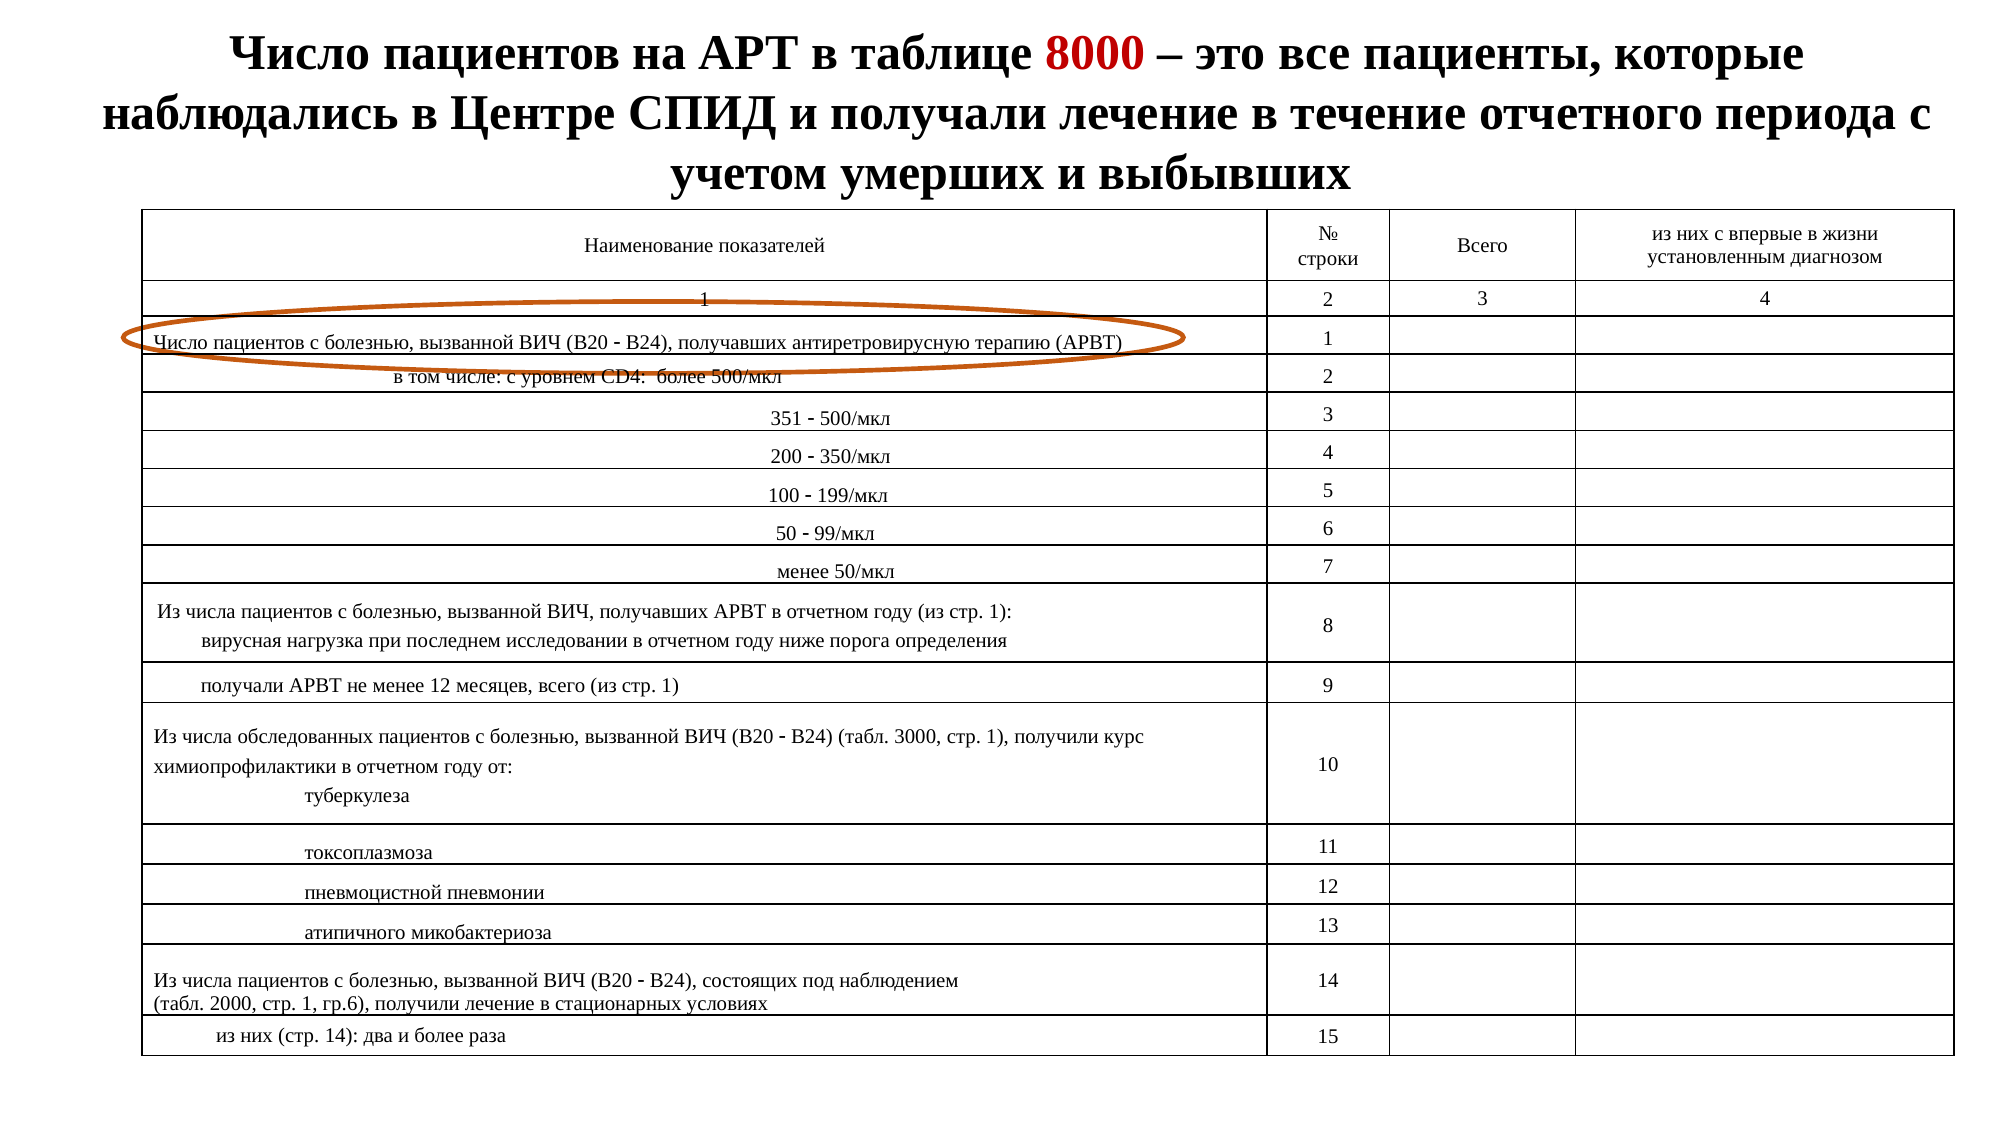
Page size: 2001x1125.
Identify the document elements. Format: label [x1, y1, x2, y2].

table_cell [143, 905, 1266, 943]
table_cell [1576, 584, 1953, 661]
table_cell [1576, 825, 1953, 863]
table_cell [1268, 431, 1389, 468]
table_cell [1390, 469, 1575, 506]
table_cell [1576, 469, 1953, 506]
table_header [143, 210, 1266, 280]
table_header [1576, 210, 1953, 280]
table_cell [1390, 825, 1575, 863]
table_cell [1268, 945, 1389, 1014]
table_cell [1390, 1016, 1575, 1055]
table_cell [143, 317, 1266, 353]
table_cell [1390, 393, 1575, 430]
table_cell [1268, 507, 1389, 544]
table_cell [1390, 905, 1575, 943]
table_cell [1576, 431, 1953, 468]
table_cell [1390, 431, 1575, 468]
table_cell [143, 546, 1266, 582]
text_box [122, 327, 141, 348]
table_cell [143, 355, 1266, 391]
table_cell [1390, 281, 1575, 315]
table_cell [1268, 1016, 1389, 1055]
table_cell [1390, 663, 1575, 702]
table_cell [1390, 317, 1575, 353]
table_cell [1576, 507, 1953, 544]
table_header [1390, 210, 1575, 280]
table_cell [1268, 703, 1389, 823]
table_cell [1576, 393, 1953, 430]
table_cell [1576, 945, 1953, 1014]
table_cell [1268, 469, 1389, 506]
table_cell [1268, 355, 1389, 391]
table_cell [143, 945, 1266, 1014]
table_cell [1390, 865, 1575, 903]
table_cell [1390, 507, 1575, 544]
table_cell [143, 431, 1266, 468]
table_cell [1268, 317, 1389, 353]
table_cell [1268, 663, 1389, 702]
table_cell [1390, 546, 1575, 582]
table_cell [1268, 584, 1389, 661]
table_cell [1576, 703, 1953, 823]
table_cell [1576, 865, 1953, 903]
table_cell [1576, 663, 1953, 702]
table_cell [1268, 281, 1389, 315]
table_cell [143, 825, 1266, 863]
table_cell [1390, 703, 1575, 823]
table_cell [1576, 355, 1953, 391]
table_cell [143, 663, 1266, 702]
table_header [1268, 210, 1389, 280]
table_cell [1268, 865, 1389, 903]
table_cell [1576, 317, 1953, 353]
table_cell [143, 281, 1266, 315]
table_cell [143, 1016, 1266, 1055]
text_box [60, 12, 1974, 208]
table_cell [143, 584, 1266, 661]
table_cell [143, 507, 1266, 544]
table_cell [1390, 355, 1575, 391]
table_cell [1576, 905, 1953, 943]
table_cell [143, 393, 1266, 430]
table_cell [143, 865, 1266, 903]
table_cell [143, 703, 1266, 823]
table_cell [1268, 393, 1389, 430]
table_cell [1390, 945, 1575, 1014]
table_cell [143, 469, 1266, 506]
table_cell [1390, 584, 1575, 661]
table_cell [1576, 1016, 1953, 1055]
table_cell [1268, 825, 1389, 863]
table_cell [1268, 905, 1389, 943]
table_cell [1576, 281, 1953, 315]
table_cell [1268, 546, 1389, 582]
table_cell [1576, 546, 1953, 582]
